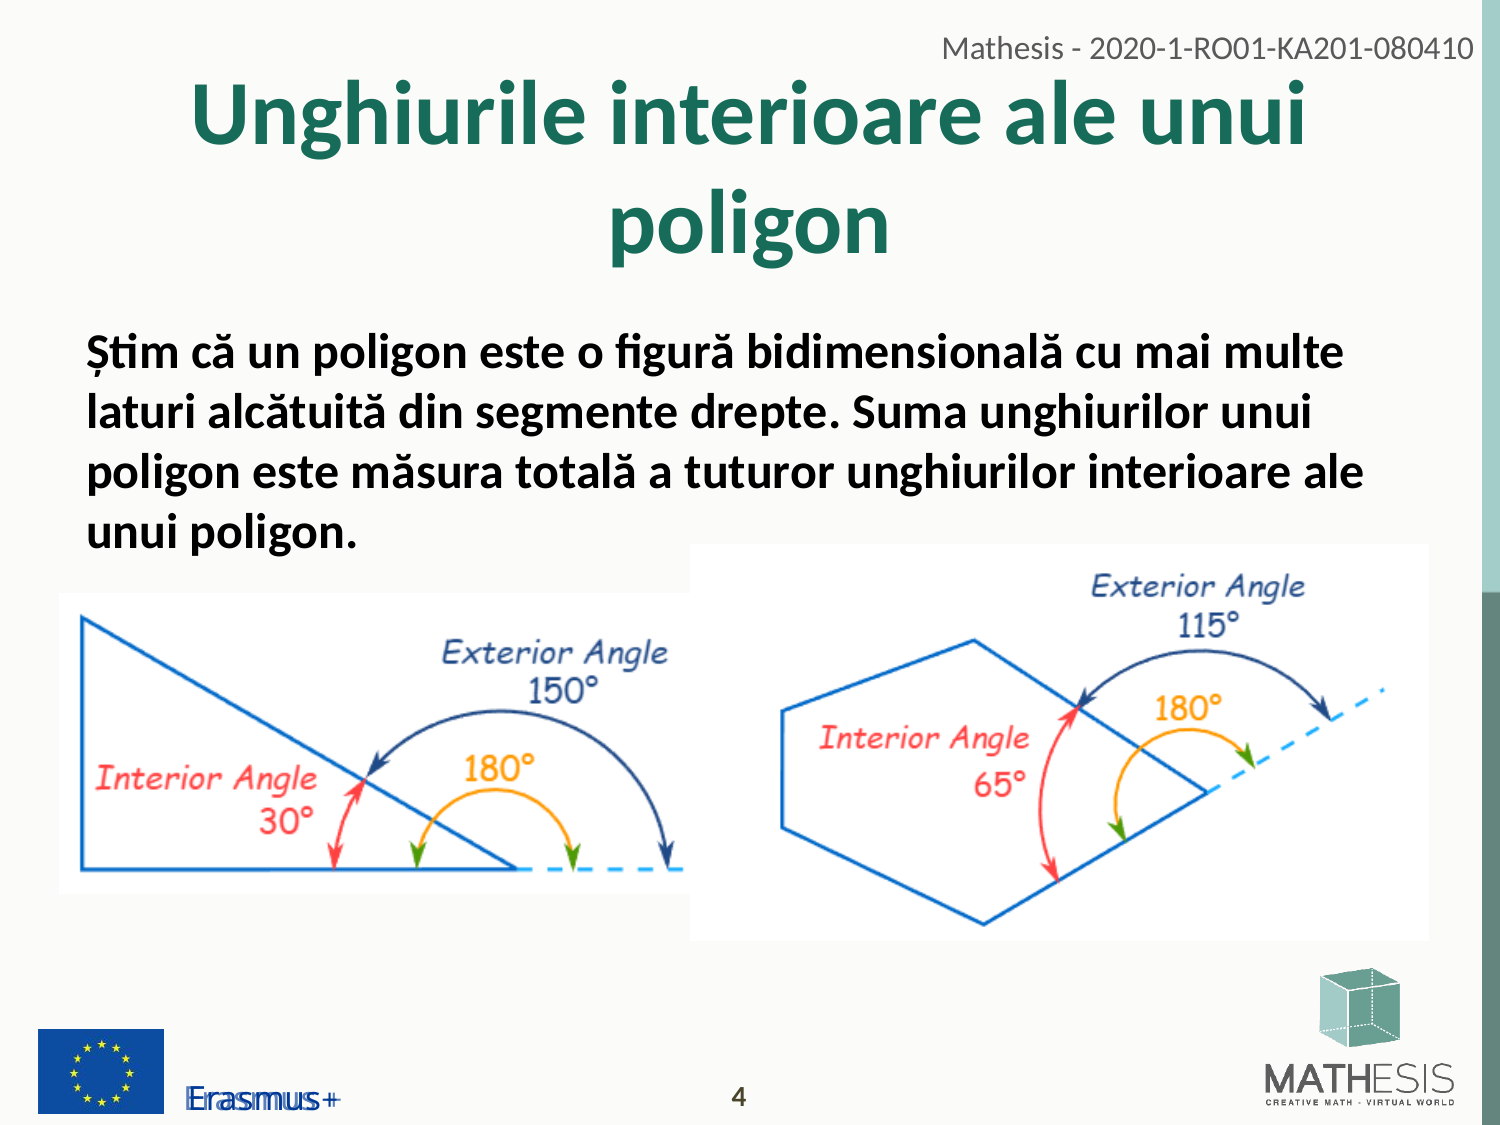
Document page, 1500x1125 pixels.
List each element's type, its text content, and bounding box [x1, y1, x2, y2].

title Unghiurile interioare ale unui poligon [75, 45, 1425, 233]
picture [59, 544, 1429, 941]
picture [38, 1029, 164, 1114]
text_box Știm că un poligon este o figură bidimensională cu mai multe laturi alcătuită din segmente drepte. Suma unghiurilor unui poligon este măsura totală a tuturor unghiurilor interioare ale unui poligon. [71, 311, 1422, 566]
